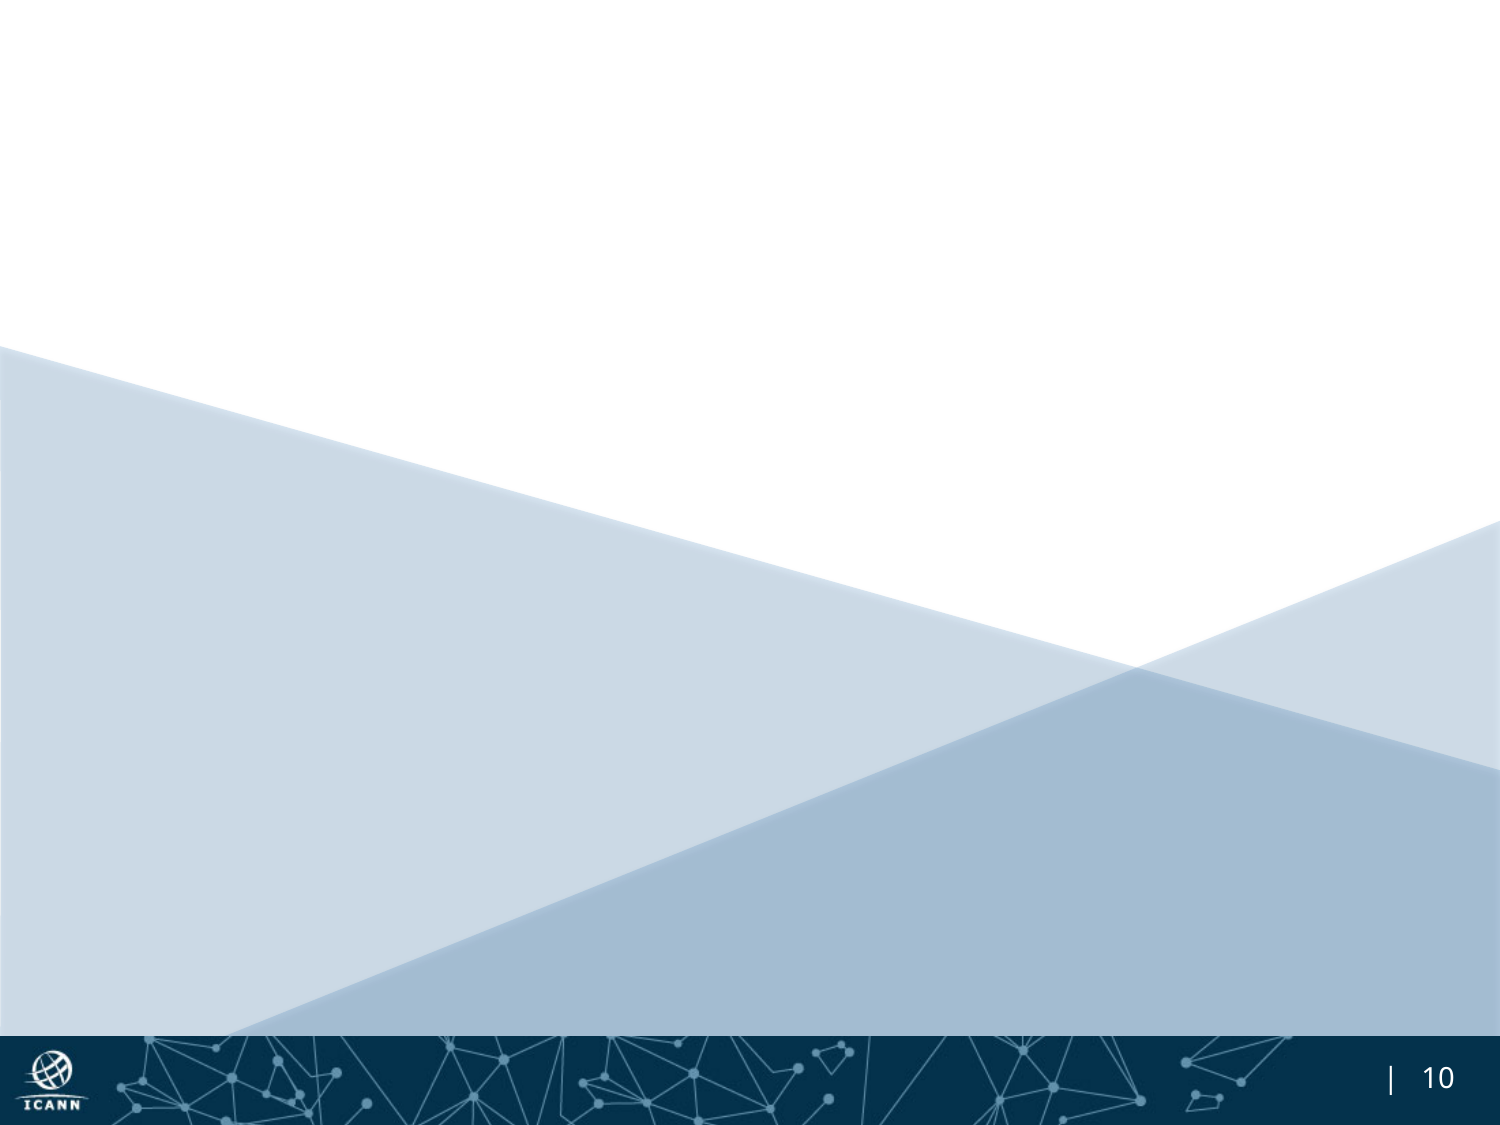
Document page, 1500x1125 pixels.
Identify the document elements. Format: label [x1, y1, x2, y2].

picture [0, 1036, 1500, 1125]
